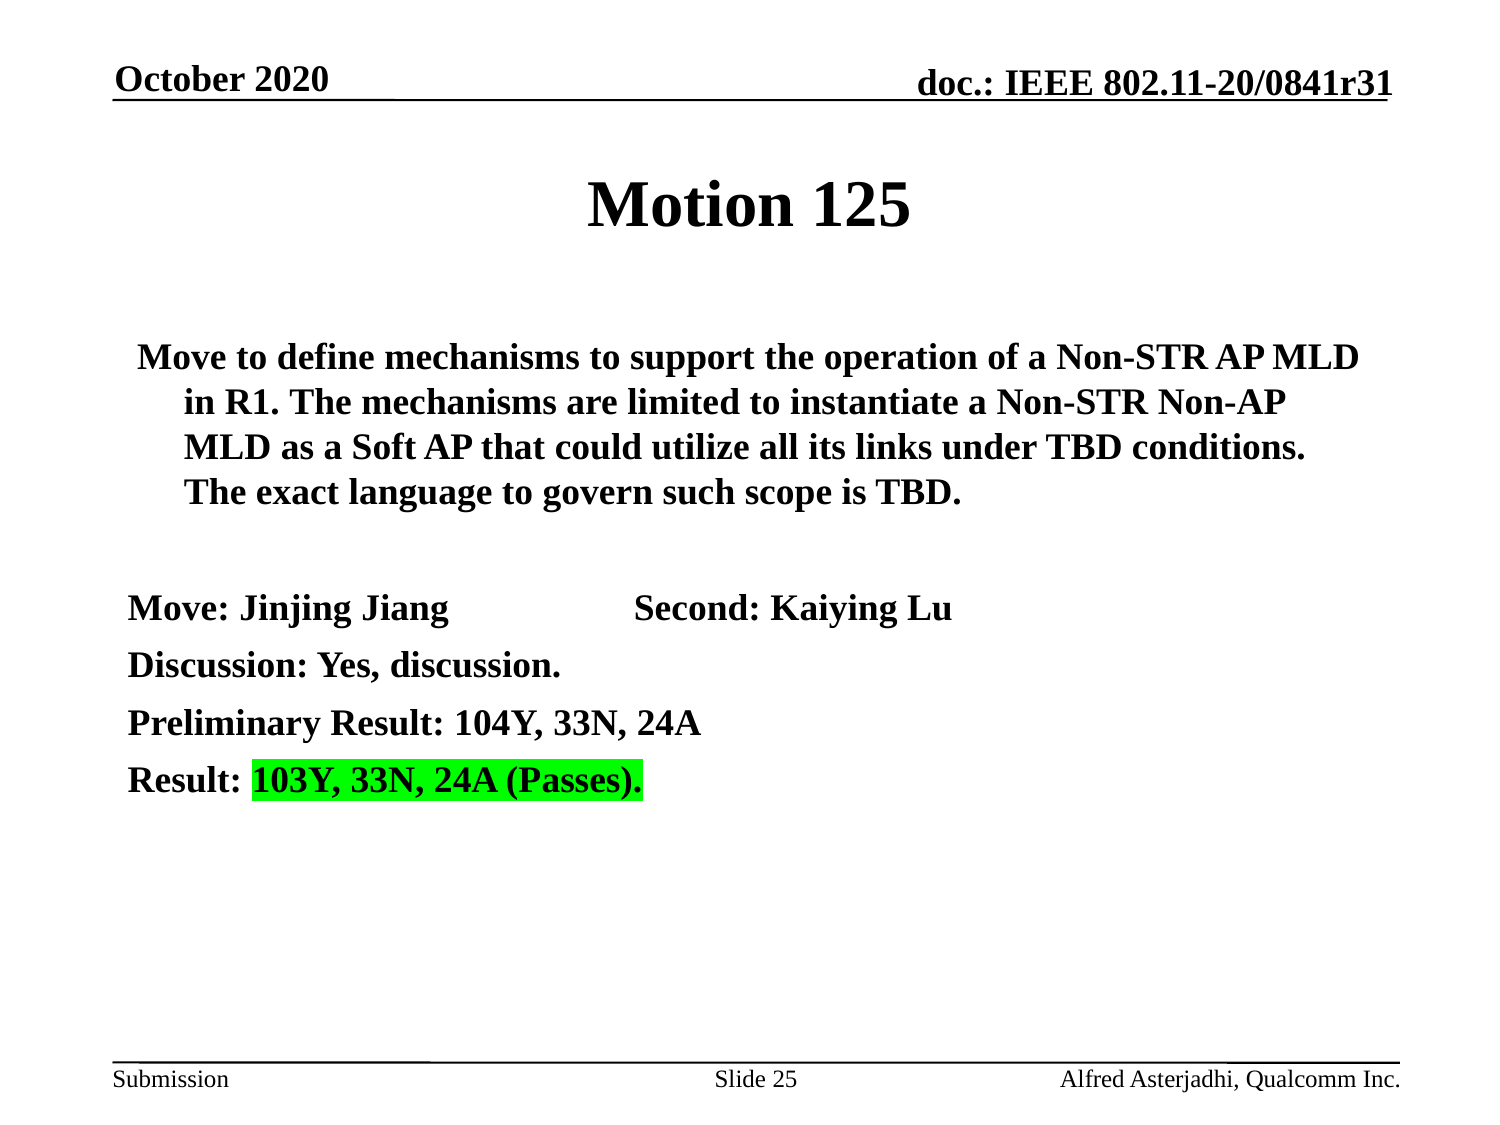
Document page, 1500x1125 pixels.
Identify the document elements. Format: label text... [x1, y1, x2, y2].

list Move to define mechanisms to support the operation of a Non-STR AP MLD in R1. The mechanisms are limited to instantiate a Non-STR Non-AP MLD as a Soft AP that could utilize all its links under TBD conditions. The exact language to govern such scope is TBD. Move: Jinjing Jiang Second: Kaiying Lu Discussion: Yes, discussion. Preliminary Result: 104Y, 33N, 24A Result: 103Y, 33N, 24A (Passes). [112, 324, 1388, 1000]
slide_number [114, 54, 423, 100]
slide_number Slide 25 [712, 1061, 800, 1123]
title Motion 125 [112, 112, 1388, 288]
footer Alfred Asterjadhi, Qualcomm Inc. [878, 1061, 1402, 1093]
